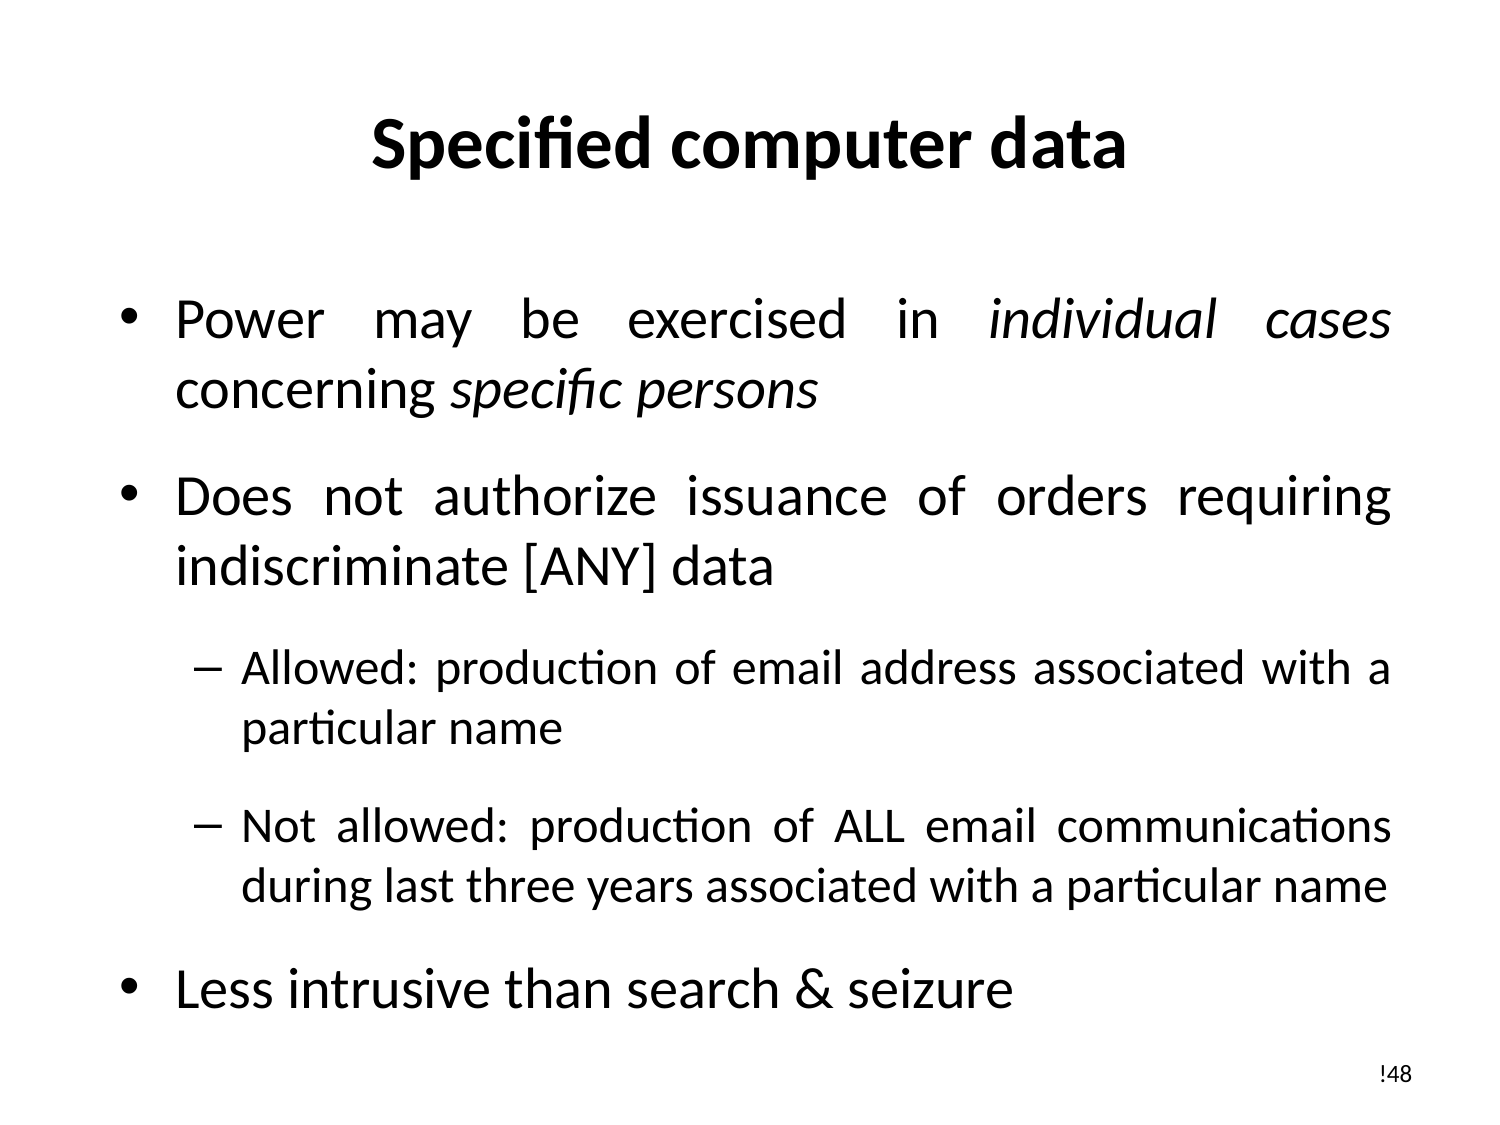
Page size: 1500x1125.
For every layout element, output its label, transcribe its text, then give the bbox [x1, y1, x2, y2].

list Power may be exercised in individual cases concerning specific persons Does not authorize issuance of orders requiring indiscriminate [ANY] data Allowed: production of email address associated with a particular name Not allowed: production of ALL email communications during last three years associated with a particular name Less intrusive than search & seizure [103, 272, 1408, 1031]
title Specified computer data [74, 44, 1426, 233]
slide_number !48 [1077, 1042, 1428, 1103]
